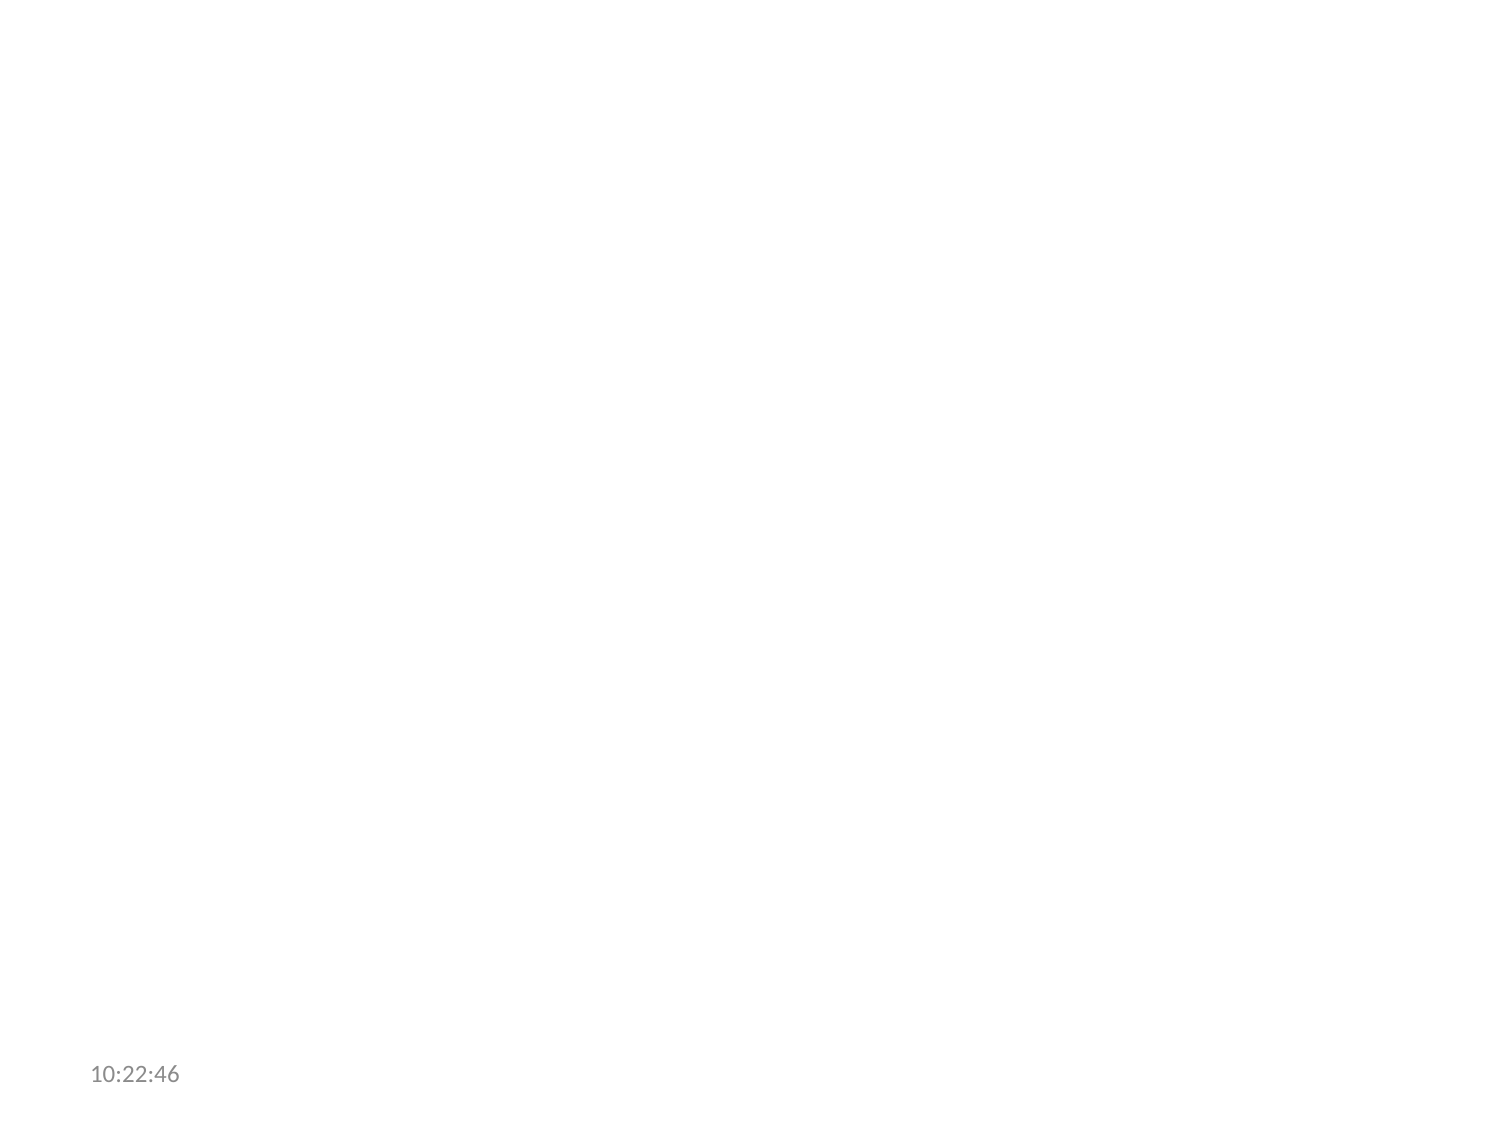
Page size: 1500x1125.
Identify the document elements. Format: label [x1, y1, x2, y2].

slide_number [75, 1042, 425, 1103]
